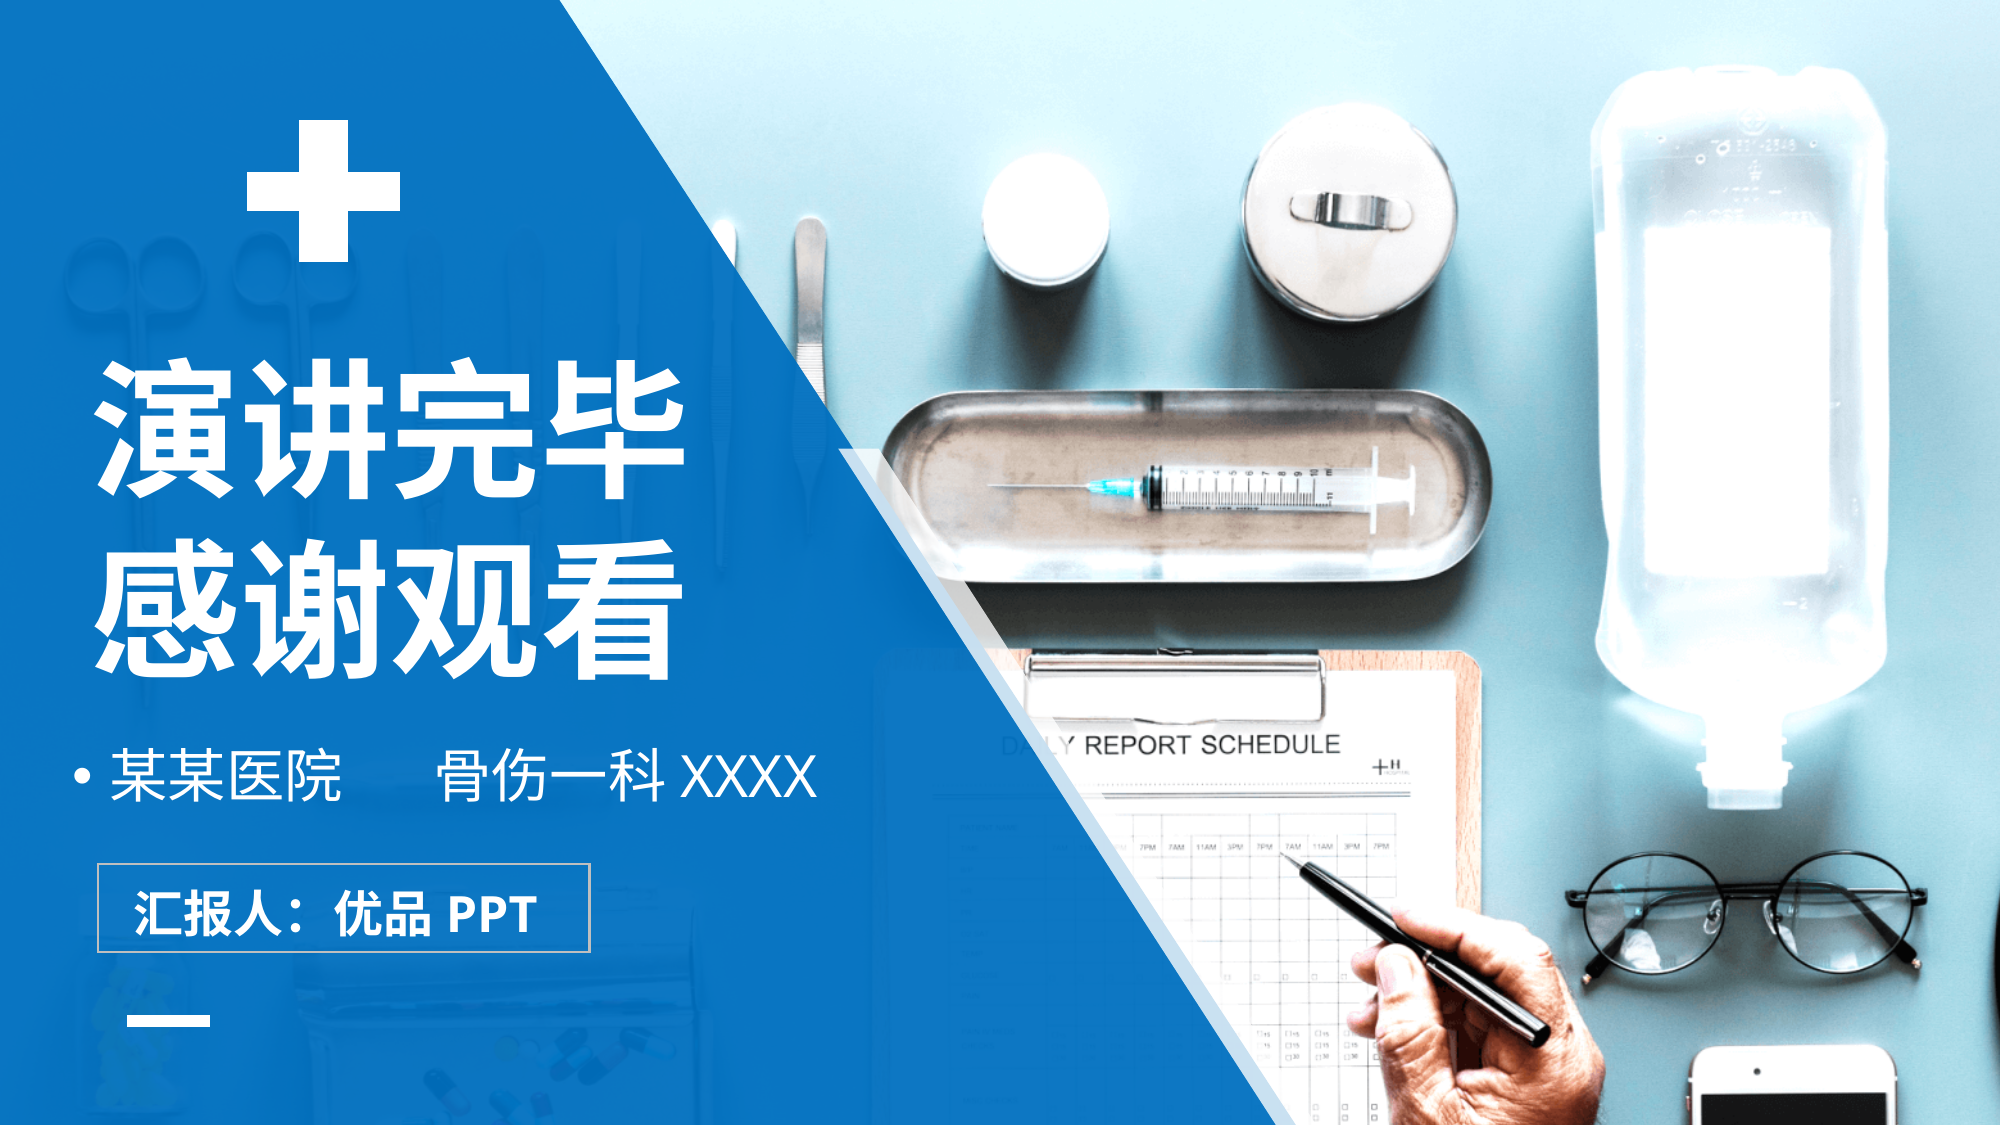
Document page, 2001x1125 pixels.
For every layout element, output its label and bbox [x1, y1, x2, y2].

text_box [98, 863, 590, 953]
picture [0, 0, 2000, 1125]
